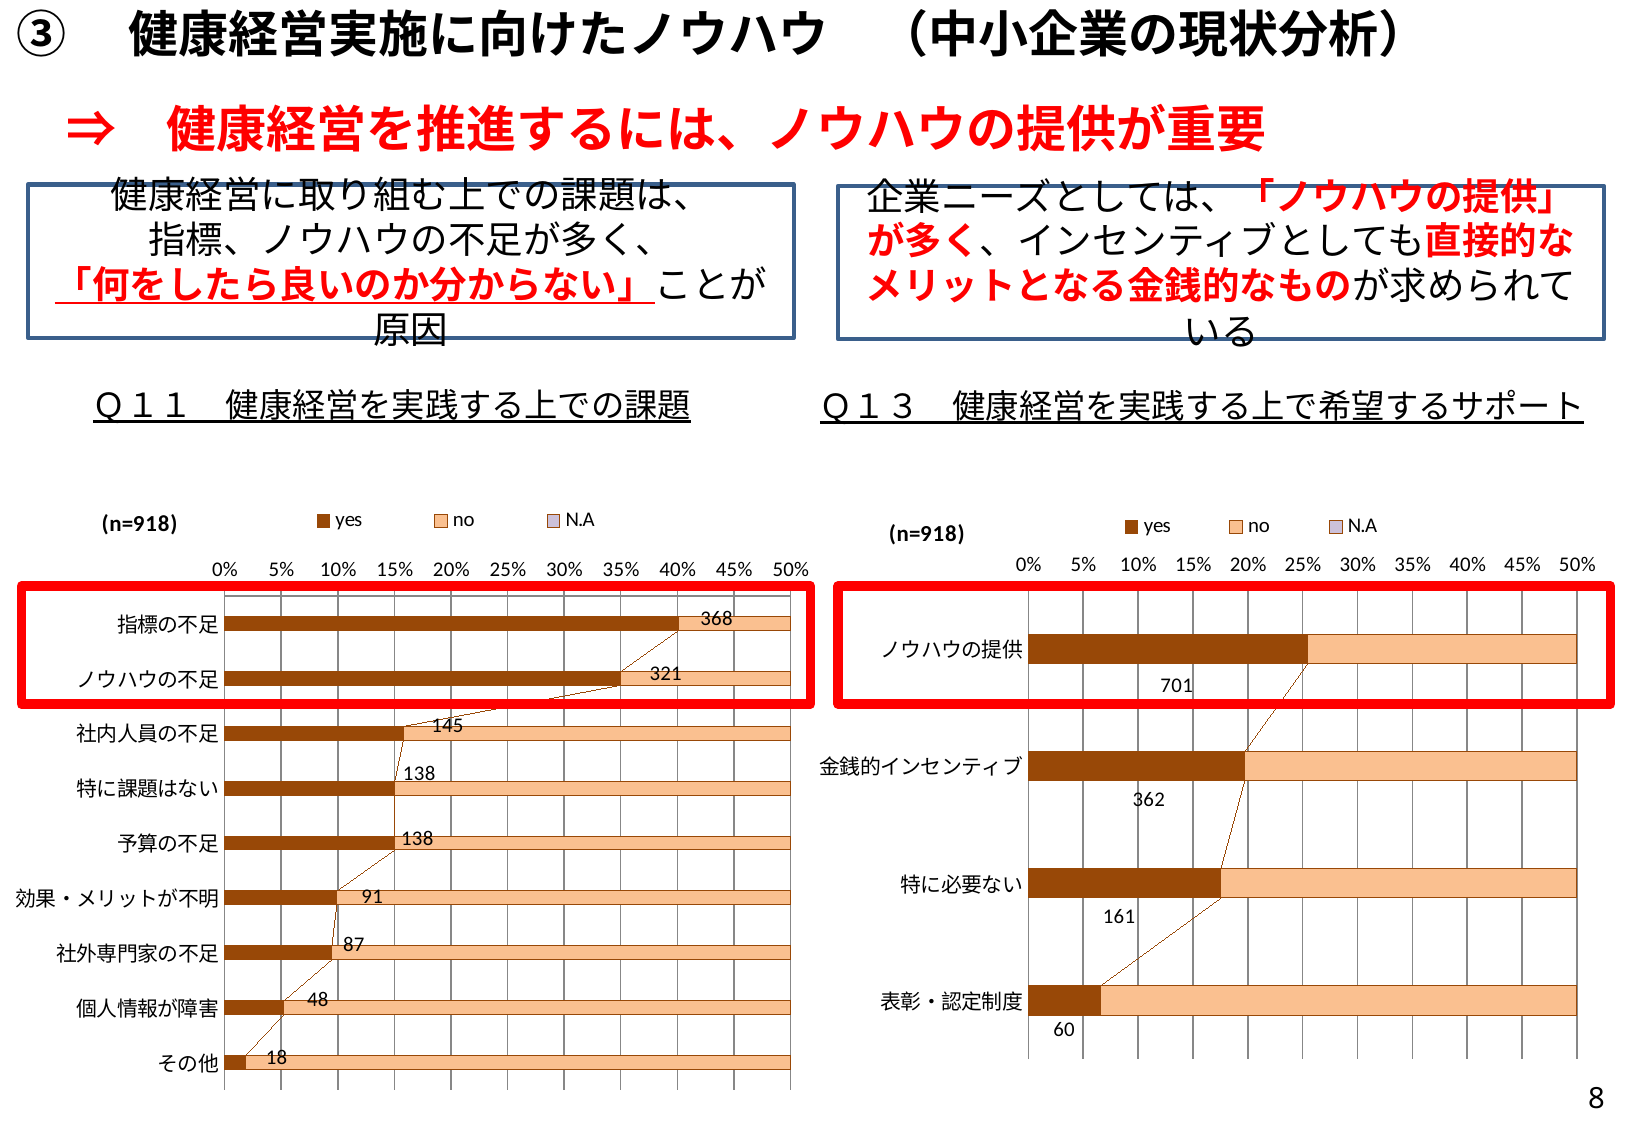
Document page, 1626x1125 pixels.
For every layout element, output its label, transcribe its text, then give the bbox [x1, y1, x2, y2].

text_box ③ 健康経営実施に向けたノウハウ （中小企業の現状分析） [1, 0, 1625, 64]
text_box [0, 184, 902, 1103]
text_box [905, 185, 1611, 1083]
text_box ⇒ 健康経営を推進するには、ノウハウの提供が重要 [1, 89, 1625, 159]
slide_number 7 [1537, 1069, 1620, 1125]
